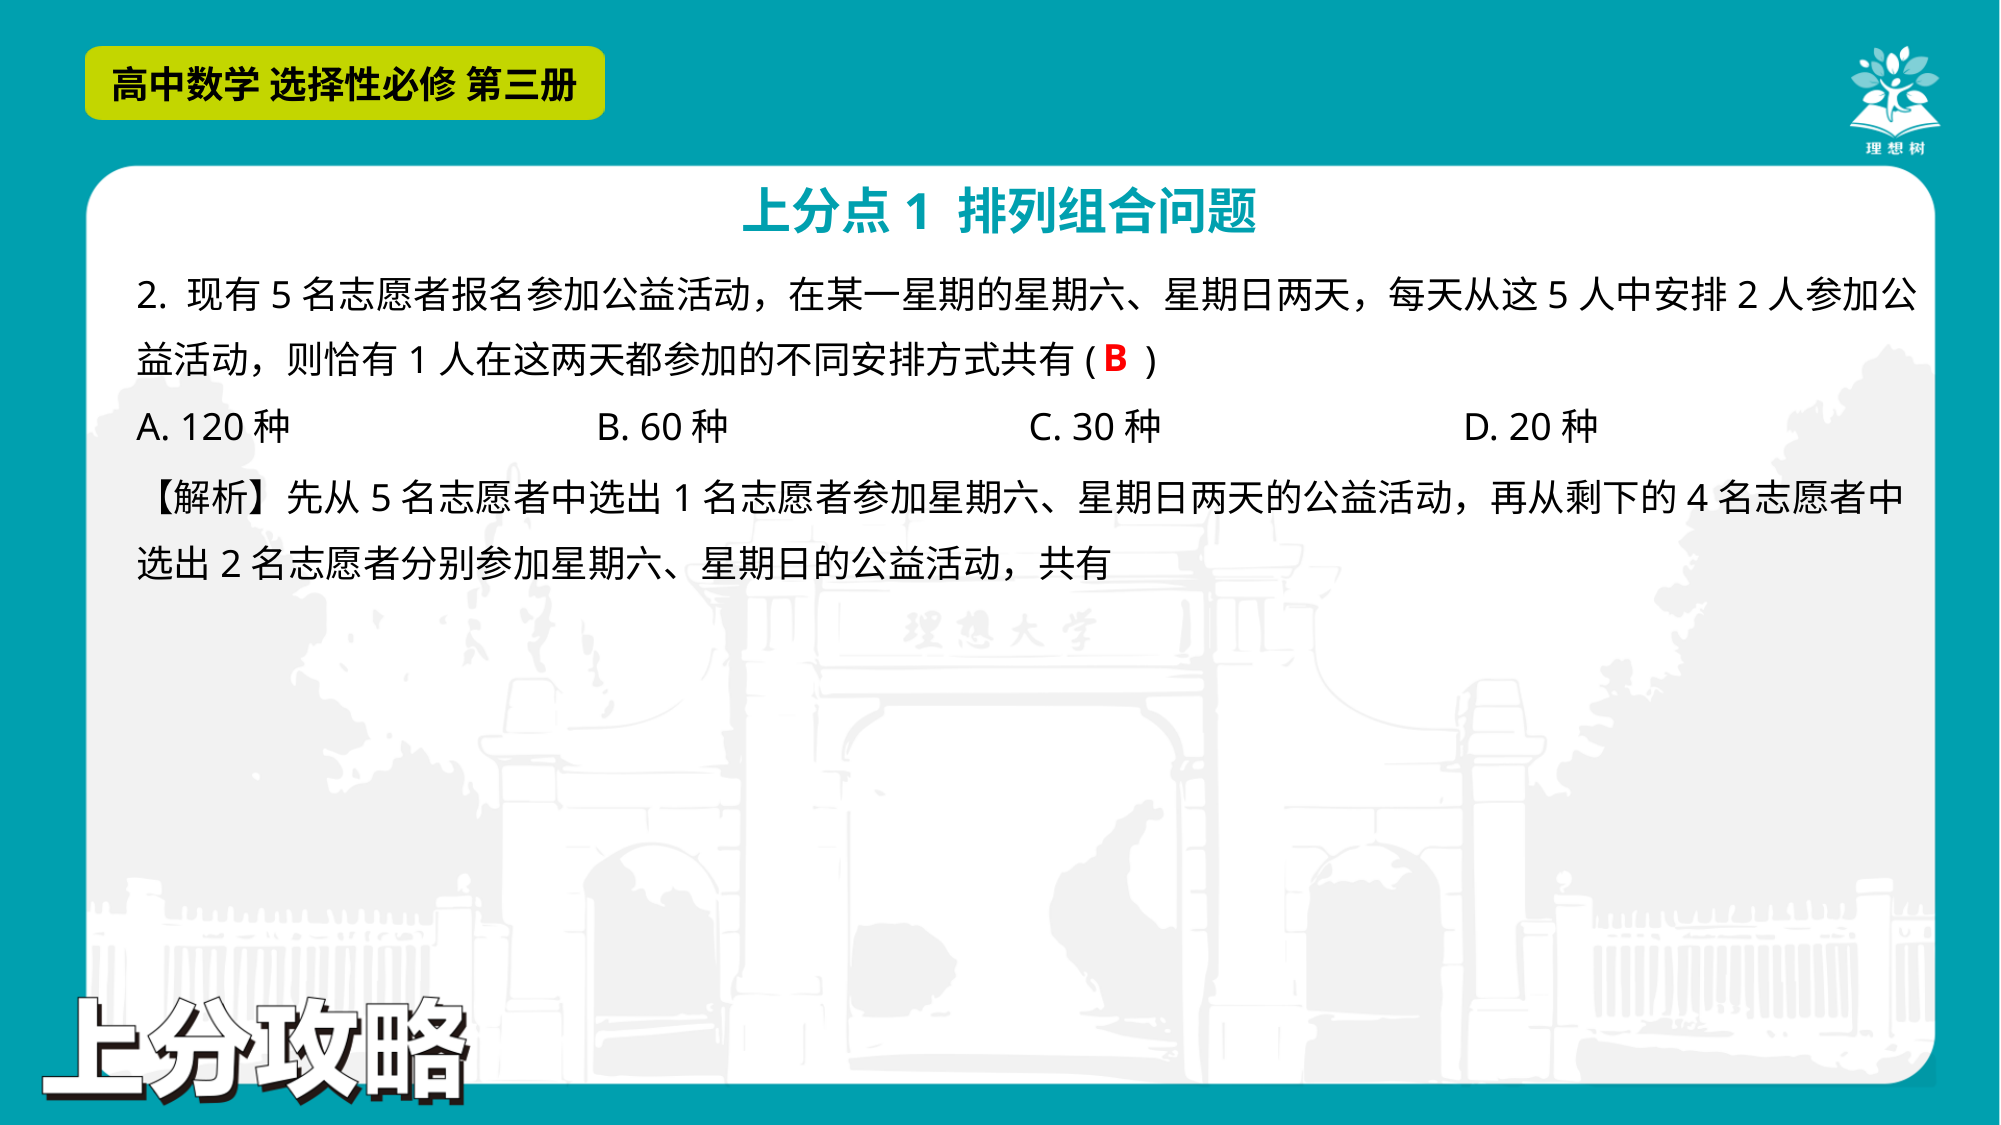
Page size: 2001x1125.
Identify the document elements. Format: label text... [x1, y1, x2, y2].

text_box 2. 现有5名志愿者报名参加公益活动，在某一星期的星期六、星期日两天，每天从这5人中安排2人参加公 益活动，则恰有1人在这两天都参加的不同安排方式共有( ) [136, 247, 1865, 374]
text_box A. 120种 B. 60种 C. 30种 D. 20种 [136, 380, 1865, 440]
picture [0, 0, 2000, 1125]
text_box B [1088, 314, 1143, 373]
